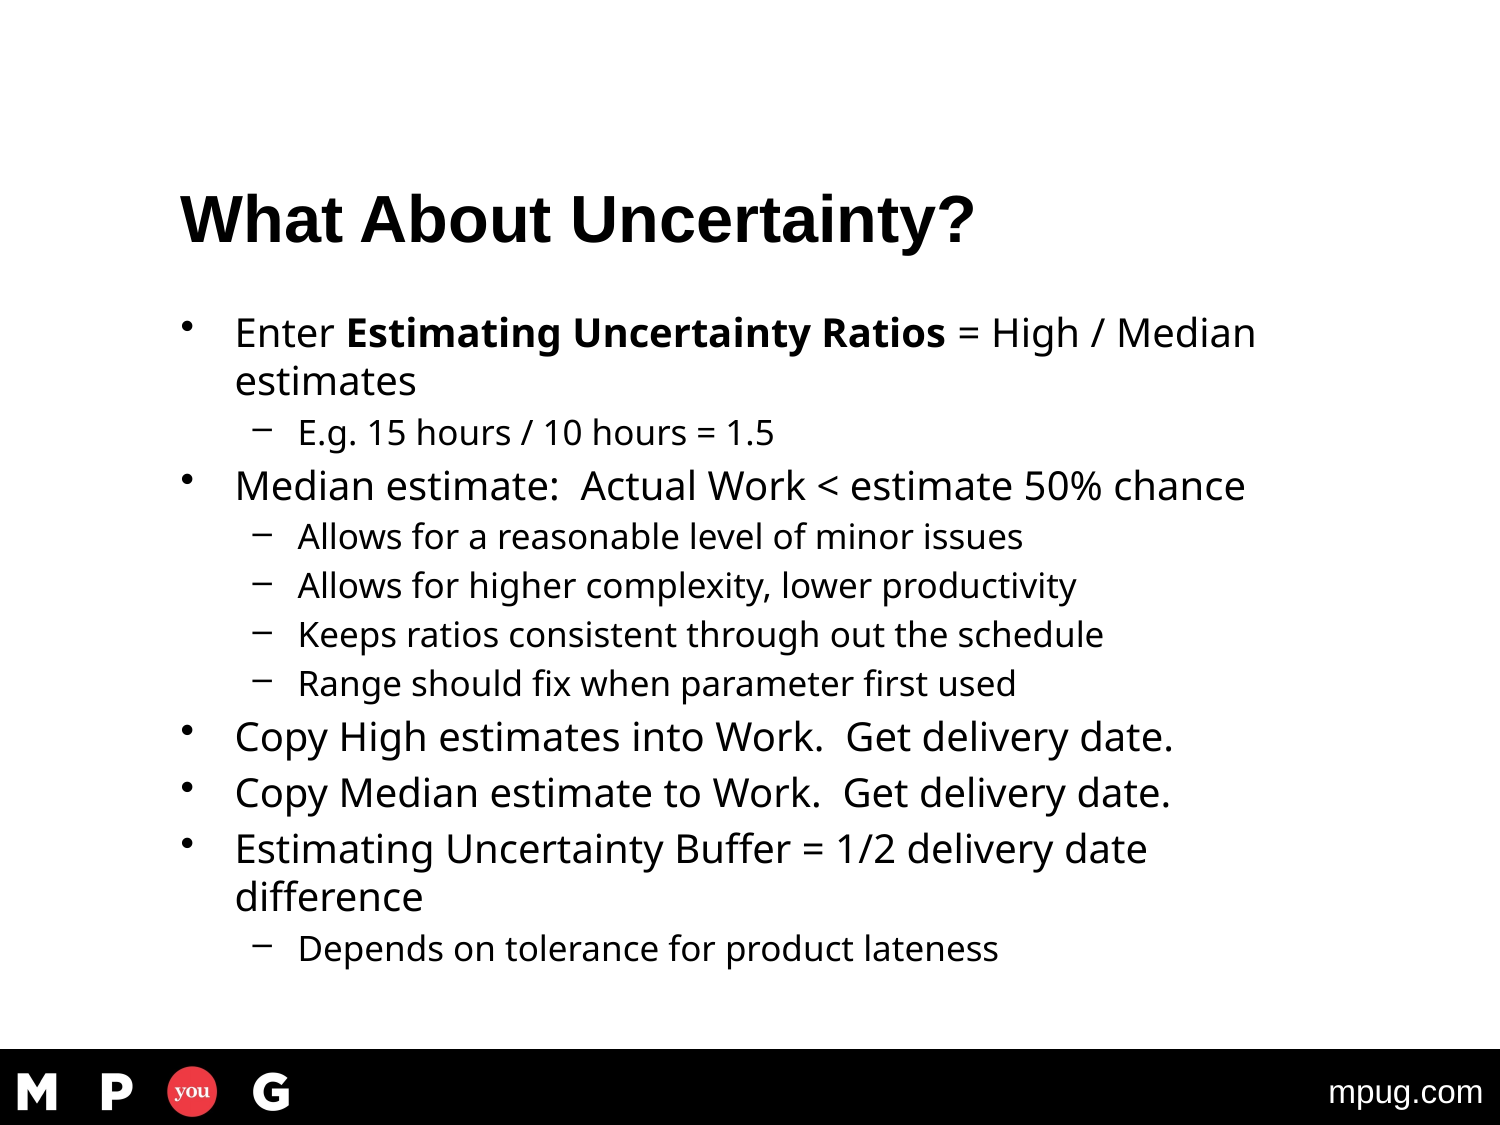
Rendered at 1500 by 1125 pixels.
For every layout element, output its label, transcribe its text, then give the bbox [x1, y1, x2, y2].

text_box What About Uncertainty? [165, 168, 1338, 263]
picture [15, 1065, 291, 1119]
list Enter Estimating Uncertainty Ratios = High / Median estimates E.g. 15 hours / 10 hours = 1.5 Median estimate: Actual Work < estimate 50% chance Allows for a reasonable level of minor issues Allows for higher complexity, lower productivity Keeps ratios consistent through out the schedule Range should fix when parameter first used Copy High estimates into Work. Get delivery date. Copy Median estimate to Work. Get delivery date. Estimating Uncertainty Buffer = 1/2 delivery date difference Depends on tolerance for product lateness [165, 299, 1354, 983]
